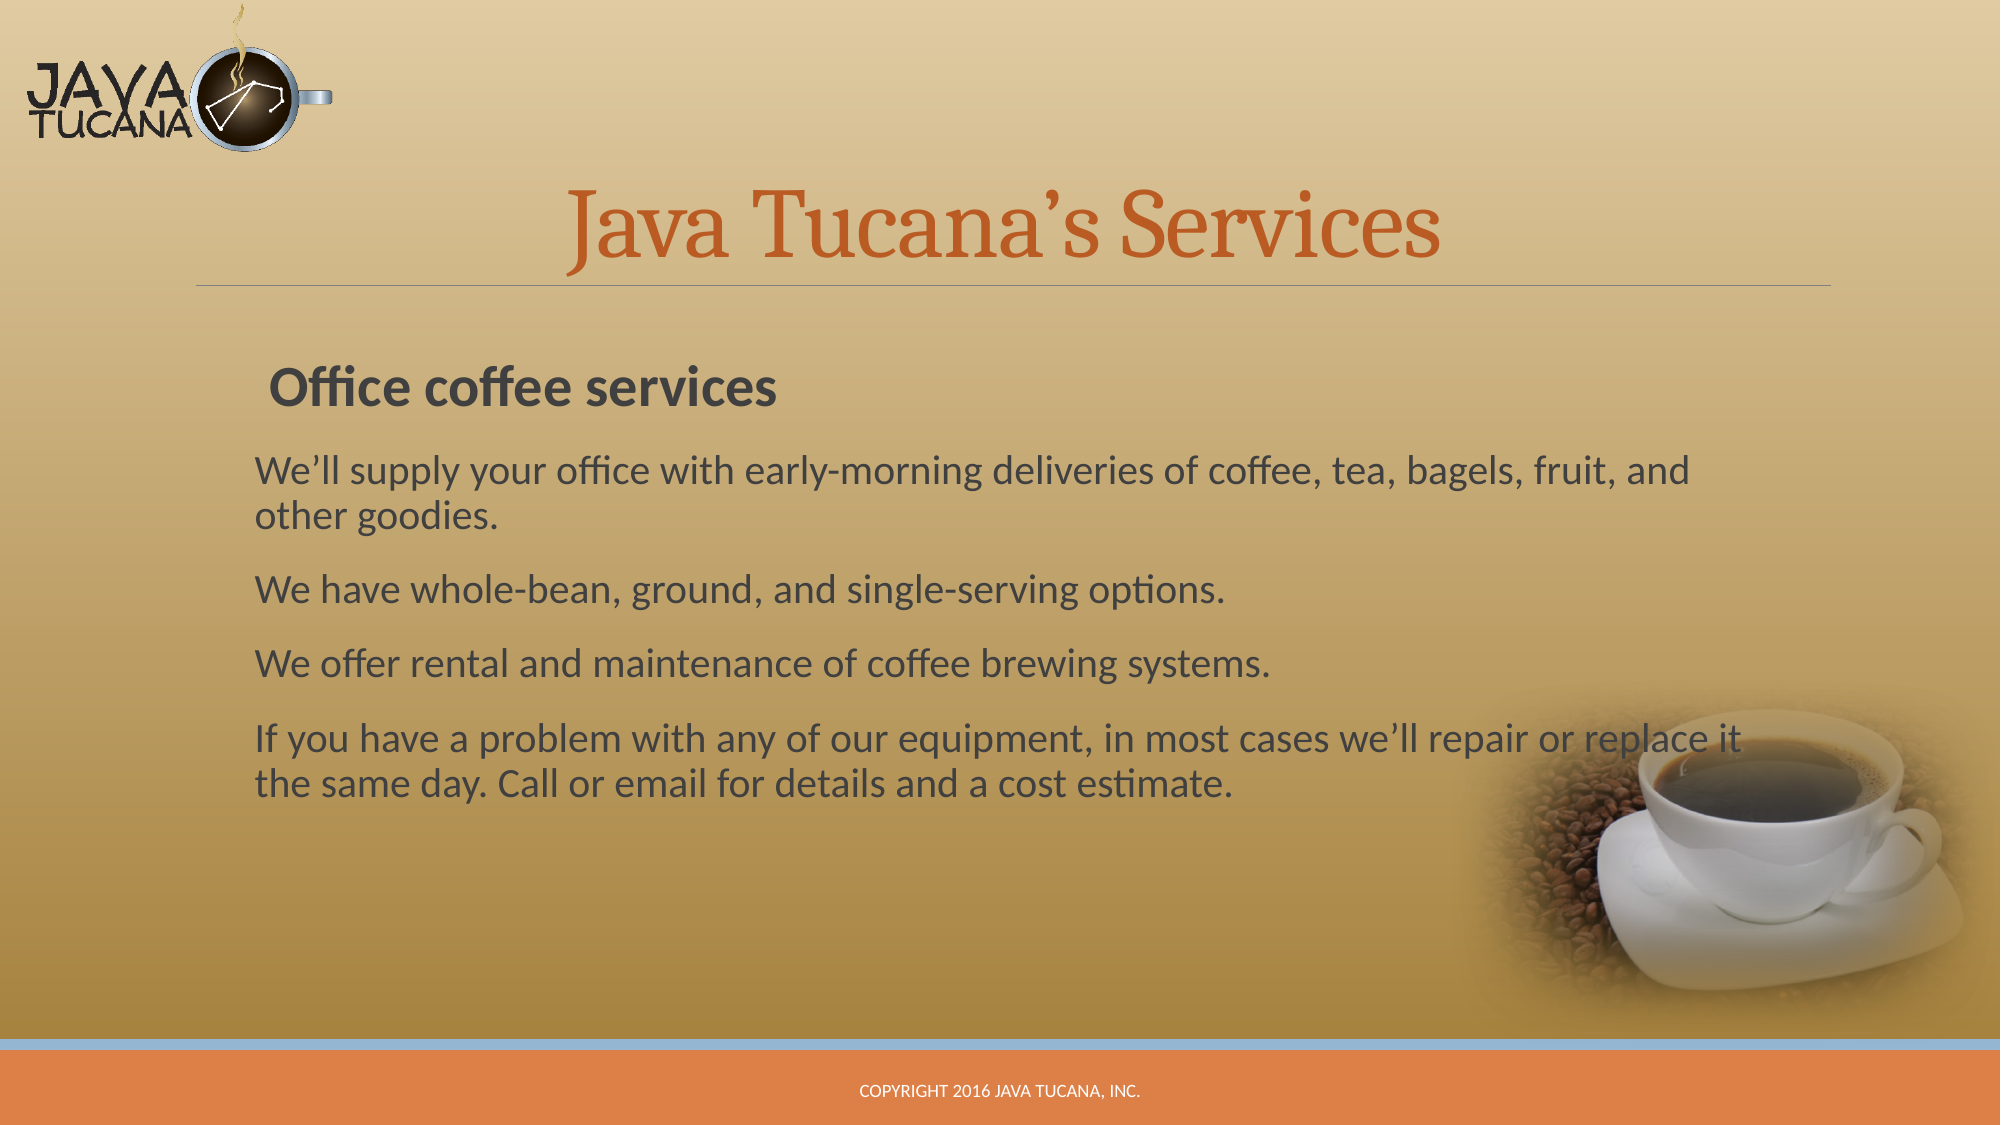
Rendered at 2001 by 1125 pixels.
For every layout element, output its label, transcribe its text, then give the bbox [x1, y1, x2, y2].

picture [13, 0, 341, 159]
footer Copyright 2016 Java Tucana, Inc. [604, 1059, 1396, 1120]
title Java Tucana’s Services [180, 47, 1830, 285]
list Office coffee services We’ll supply your office with early-morning deliveries of coffee, tea, bagels, fruit, and other goodies. We have whole-bean, ground, and single-serving options. We offer rental and maintenance of coffee brewing systems. If you have a problem with any of our equipment, in most cases we’ll repair or replace it the same day. Call or email for details and a cost estimate. [254, 348, 1756, 1009]
picture [1756, 806, 1863, 915]
